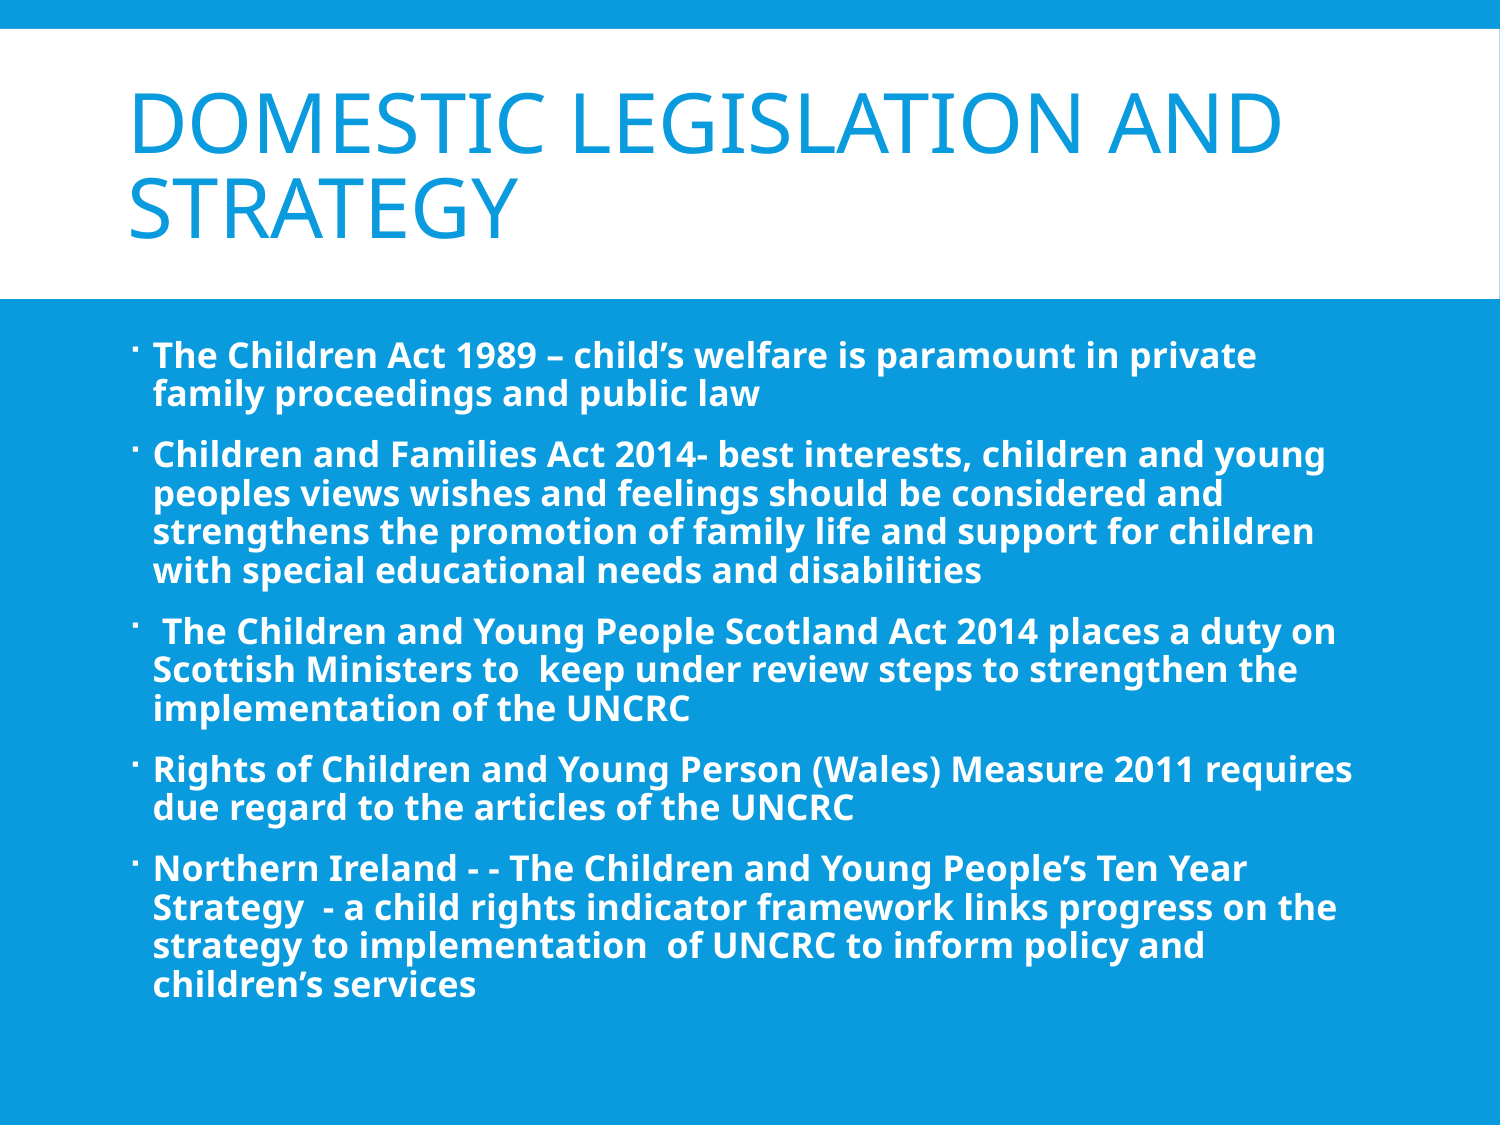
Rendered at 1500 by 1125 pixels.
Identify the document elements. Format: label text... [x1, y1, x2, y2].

title Domestic legislation and strategy [112, 46, 1388, 295]
list The Children Act 1989 – child’s welfare is paramount in private family proceedings and public law Children and Families Act 2014- best interests, children and young peoples views wishes and feelings should be considered and strengthens the promotion of family life and support for children with special educational needs and disabilities The Children and Young People Scotland Act 2014 places a duty on Scottish Ministers to keep under review steps to strengthen the implementation of the UNCRC Rights of Children and Young Person (Wales) Measure 2011 requires due regard to the articles of the UNCRC Northern Ireland - - The Children and Young People’s Ten Year Strategy - a child rights indicator framework links progress on the strategy to implementation of UNCRC to inform policy and children’s services [112, 329, 1388, 1020]
